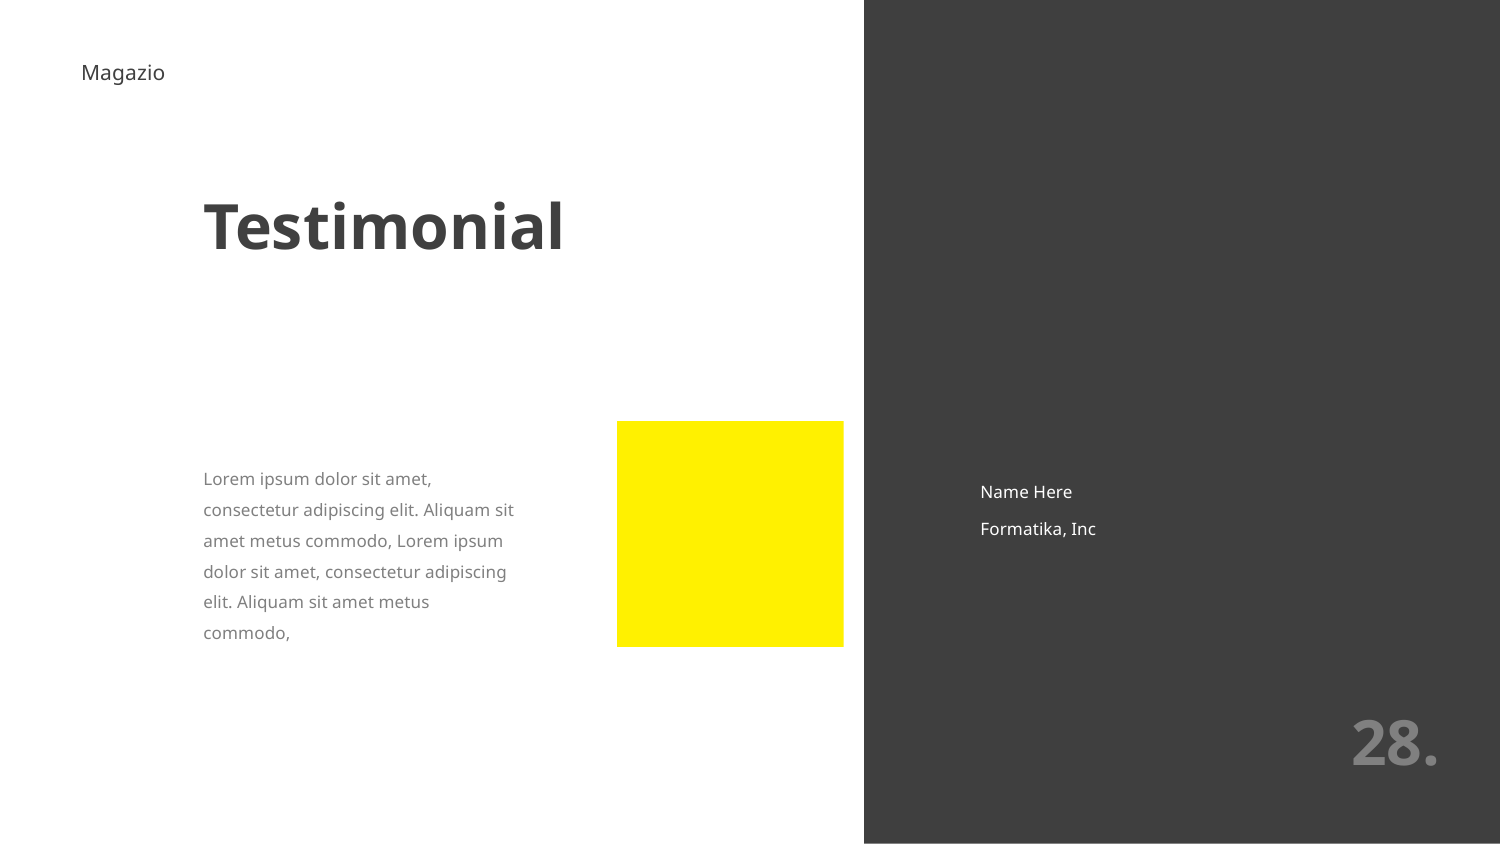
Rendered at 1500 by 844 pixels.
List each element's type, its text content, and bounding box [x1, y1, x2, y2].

text_box Lorem ipsum dolor sit amet, consectetur adipiscing elit. Aliquam sit amet metus commodo, Lorem ipsum dolor sit amet, consectetur adipiscing elit. Aliquam sit amet metus commodo, [188, 450, 535, 651]
text_box Testimonial [188, 179, 700, 269]
text_box Name Here [965, 463, 1193, 500]
text_box 28. [1336, 695, 1500, 786]
text_box Formatika, Inc [965, 500, 1193, 547]
picture [617, 421, 844, 647]
text_box Magazio [66, 52, 257, 93]
